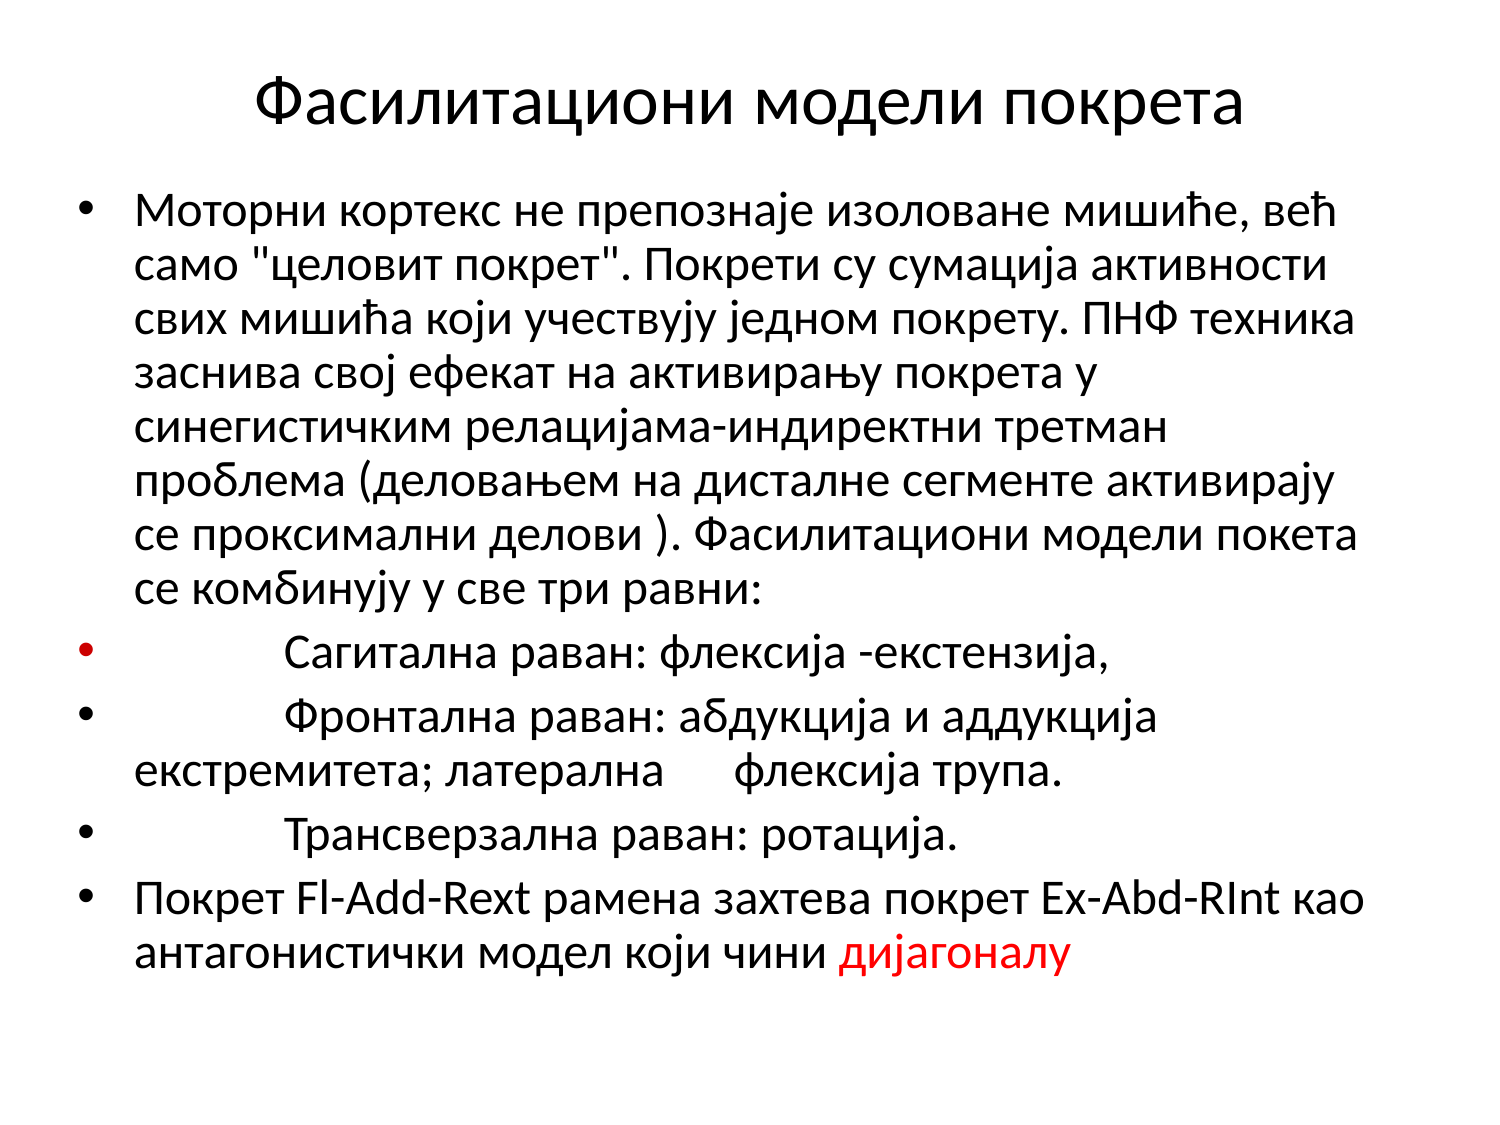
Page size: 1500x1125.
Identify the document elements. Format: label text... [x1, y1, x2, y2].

title Фасилитациони модели покрета [75, 45, 1425, 233]
list Моторни кортекс не препознаје изоловане мишиће, већ само "целовит покрет". Покрети су сумација активности свих мишића који учествују једном покрету. ПНФ техника заснива свој ефекат на активирању покрета у синегистичким релацијама-индиректни третман проблема (деловањем на дисталне сегменте активирају се проксимални делови ). Фасилитациони модели покета се комбинују у све три равни: Сагитална раван: флексија -екстензија, Фронтална раван: абдукција и аддукција екстремитета; латерална флексија трупа. Трансверзална раван: ротација. Покрет Fl-Add-Rext рамена захтева покрет Ex-Abd-RInt као антагонистички модел који чини дијагоналу [62, 175, 1388, 1079]
